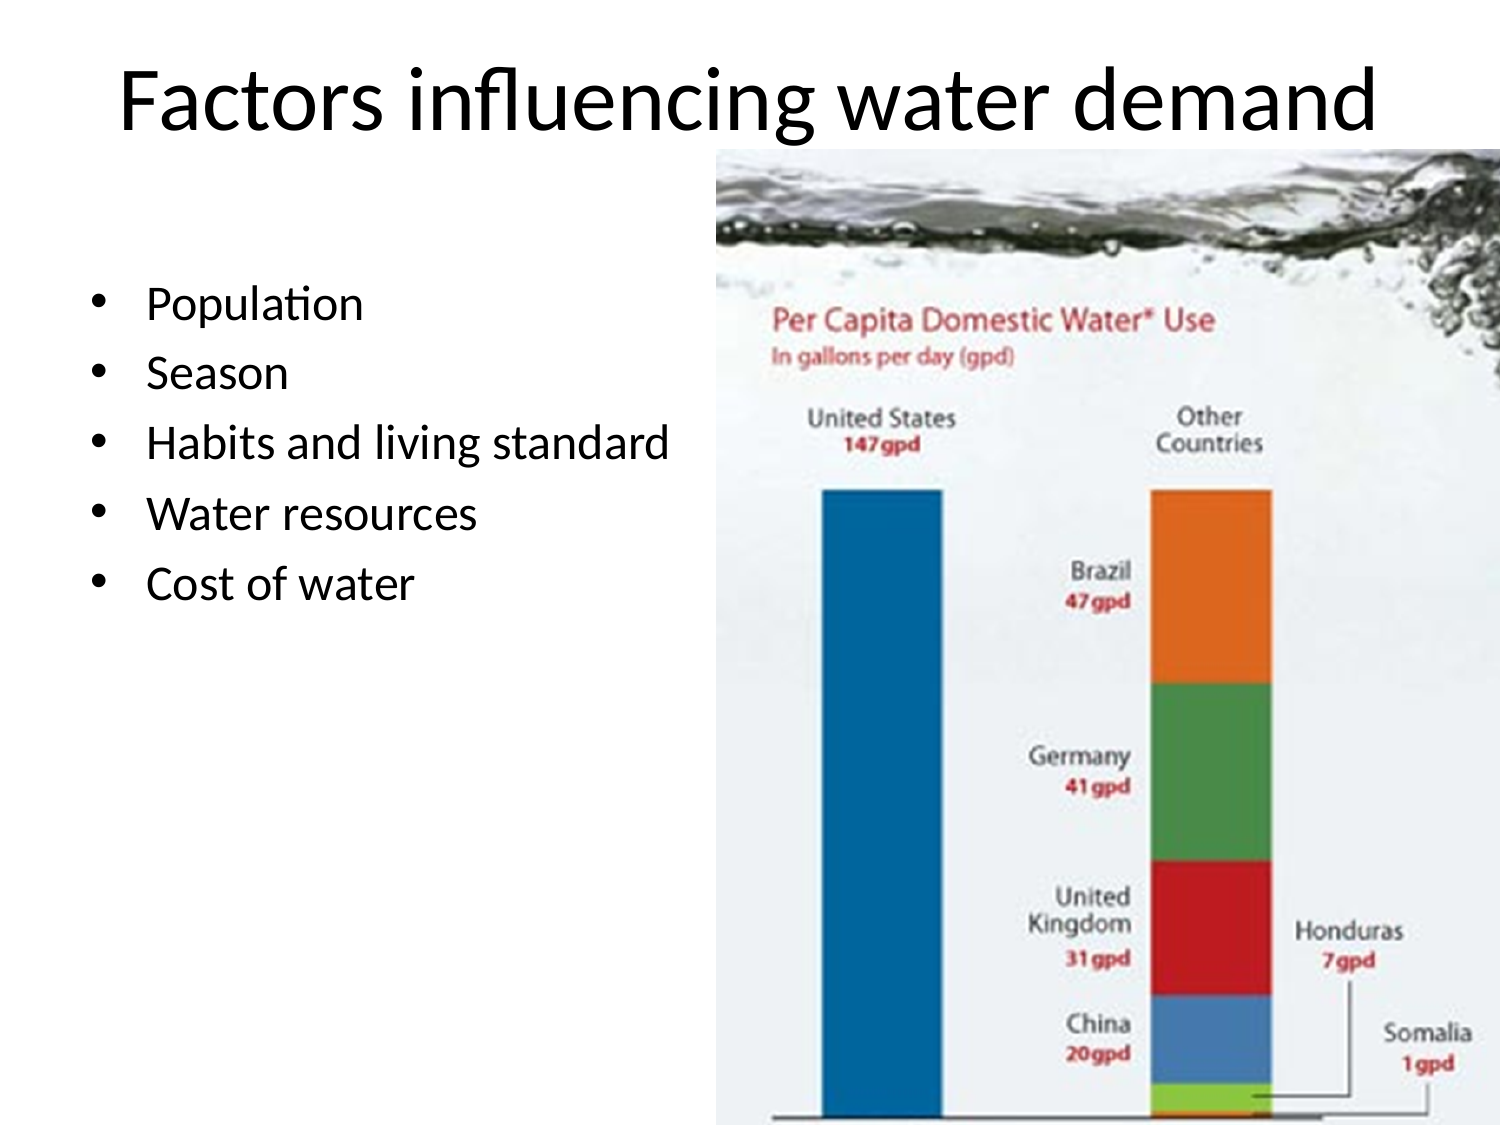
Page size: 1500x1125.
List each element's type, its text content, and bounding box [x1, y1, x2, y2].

title Factors influencing water demand [75, 0, 1425, 188]
list Population Season Habits and living standard Water resources Cost of water [75, 262, 711, 1005]
picture [716, 149, 1500, 1125]
